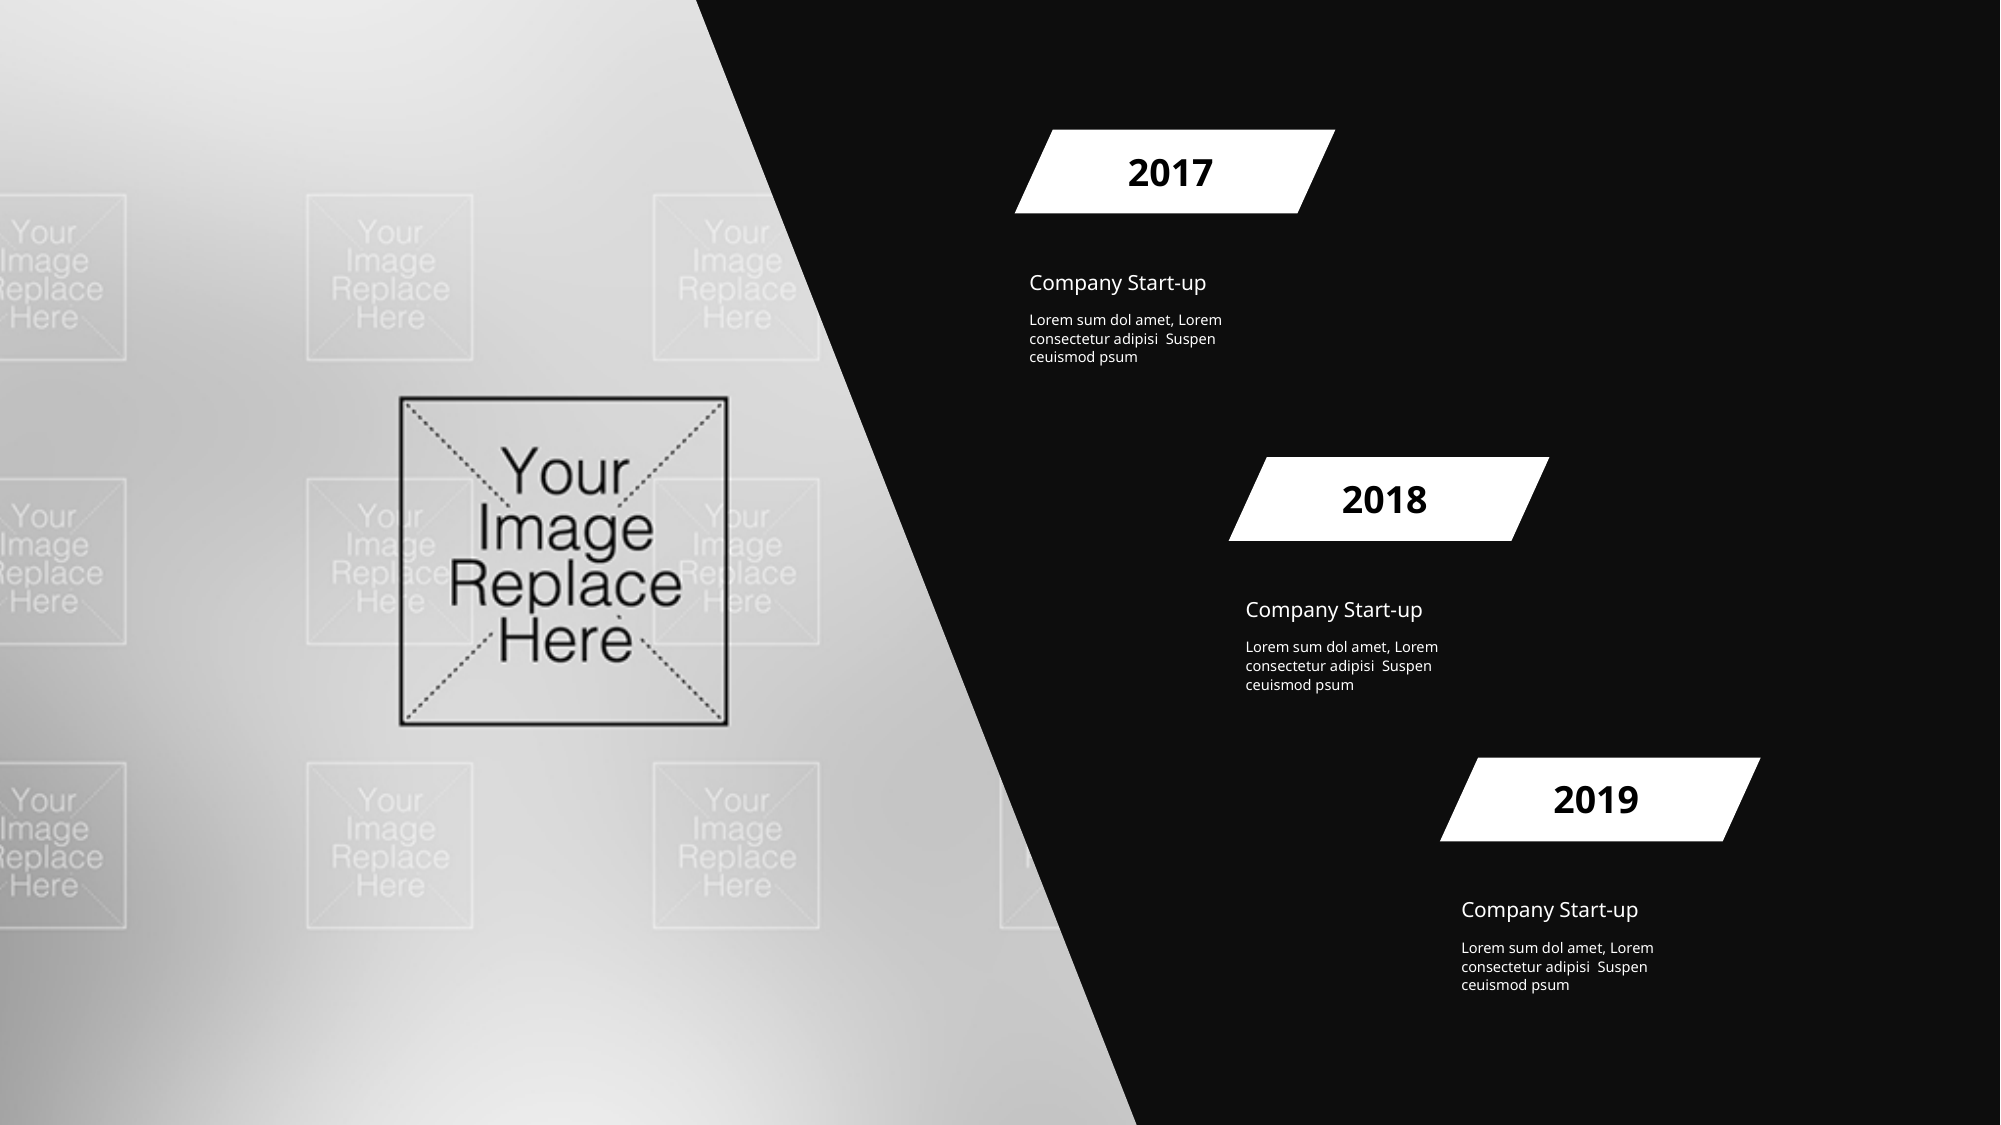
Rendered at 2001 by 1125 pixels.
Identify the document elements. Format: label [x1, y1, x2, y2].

text_box [1228, 457, 1550, 701]
picture [0, 0, 1137, 1125]
text_box [1137, 129, 1336, 373]
text_box [1137, 0, 2000, 1125]
text_box [1439, 757, 1761, 1001]
